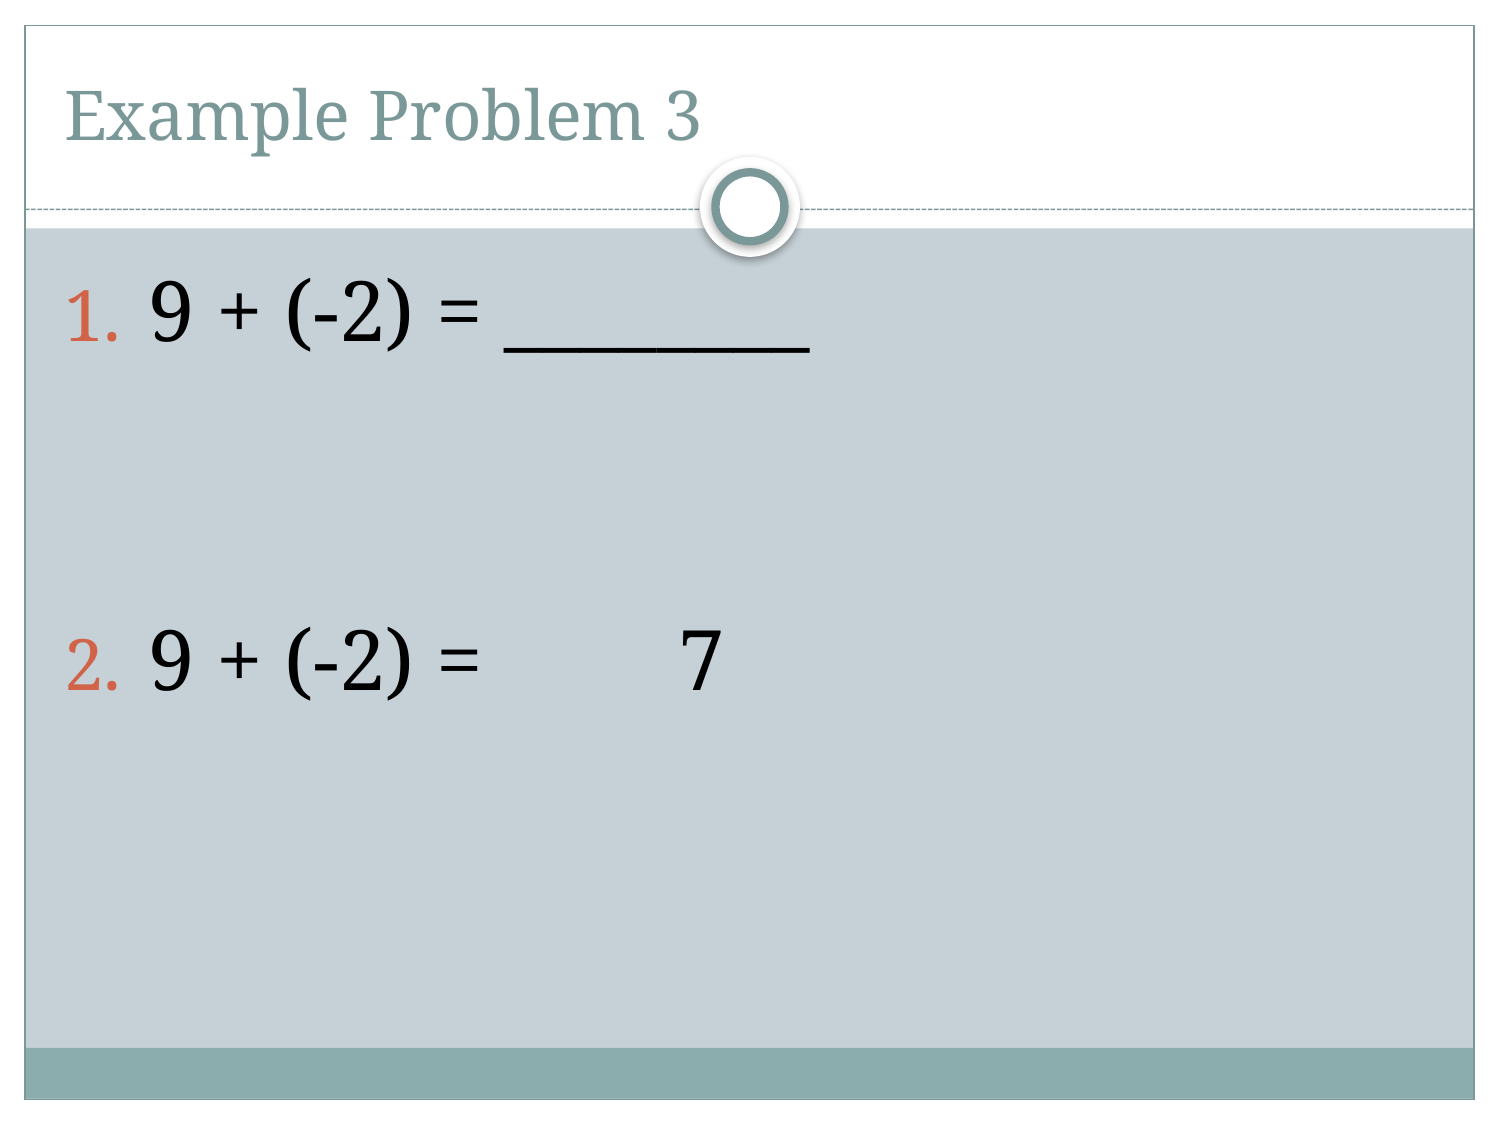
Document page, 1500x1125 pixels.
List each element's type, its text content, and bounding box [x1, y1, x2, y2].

title Example Problem 3 [49, 37, 1450, 162]
list 9 + (-2) = ________ 9 + (-2) = 7 [49, 250, 1445, 1001]
